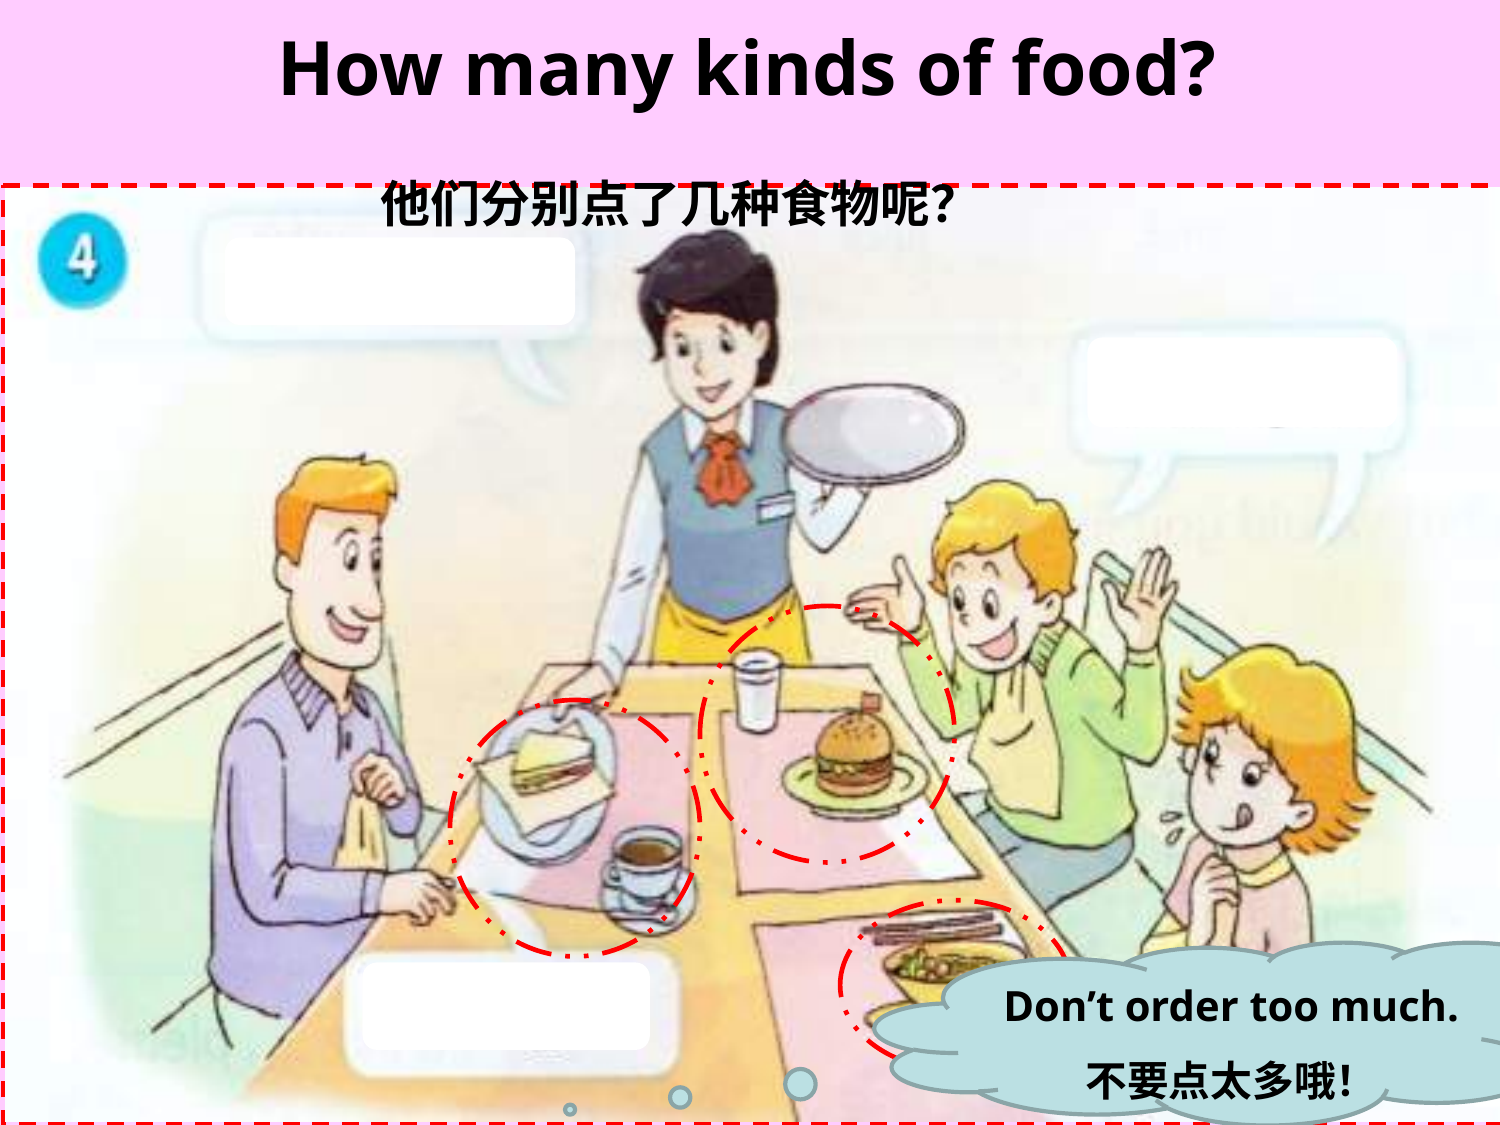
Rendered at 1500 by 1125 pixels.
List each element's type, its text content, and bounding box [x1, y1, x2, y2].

picture [4, 187, 1500, 1122]
text_box How many kinds of food? 他们分别点了几种食物呢？ [262, 12, 1354, 185]
